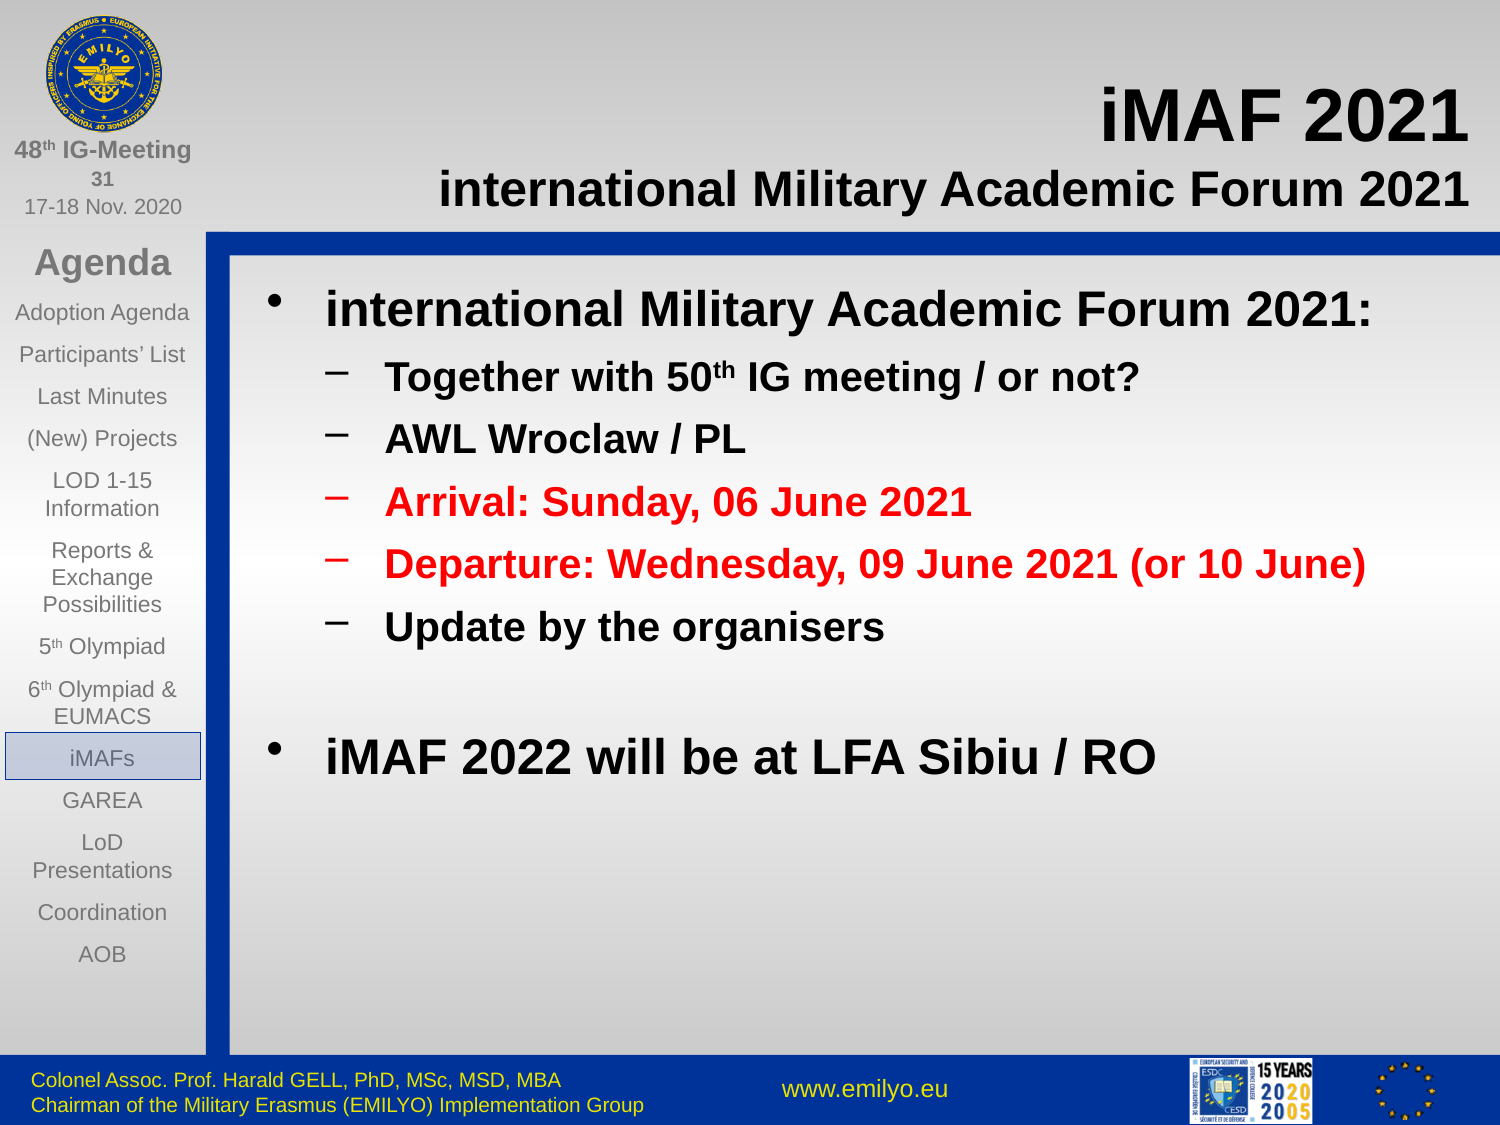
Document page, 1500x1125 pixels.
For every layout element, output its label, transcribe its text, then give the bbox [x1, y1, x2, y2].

picture [1189, 1058, 1313, 1124]
picture [45, 14, 163, 133]
list international Military Academic Forum 2021: Together with 50th IG meeting / or not? AWL Wroclaw / PL Arrival: Sunday, 06 June 2021 Departure: Wednesday, 09 June 2021 (or 10 June) Update by the organisers iMAF 2022 will be at LFA Sibiu / RO [266, 270, 1466, 1039]
title iMAF 2021 international Military Academic Forum 2021 [207, 28, 1471, 217]
picture [1374, 1060, 1435, 1120]
text_box [5, 732, 201, 780]
